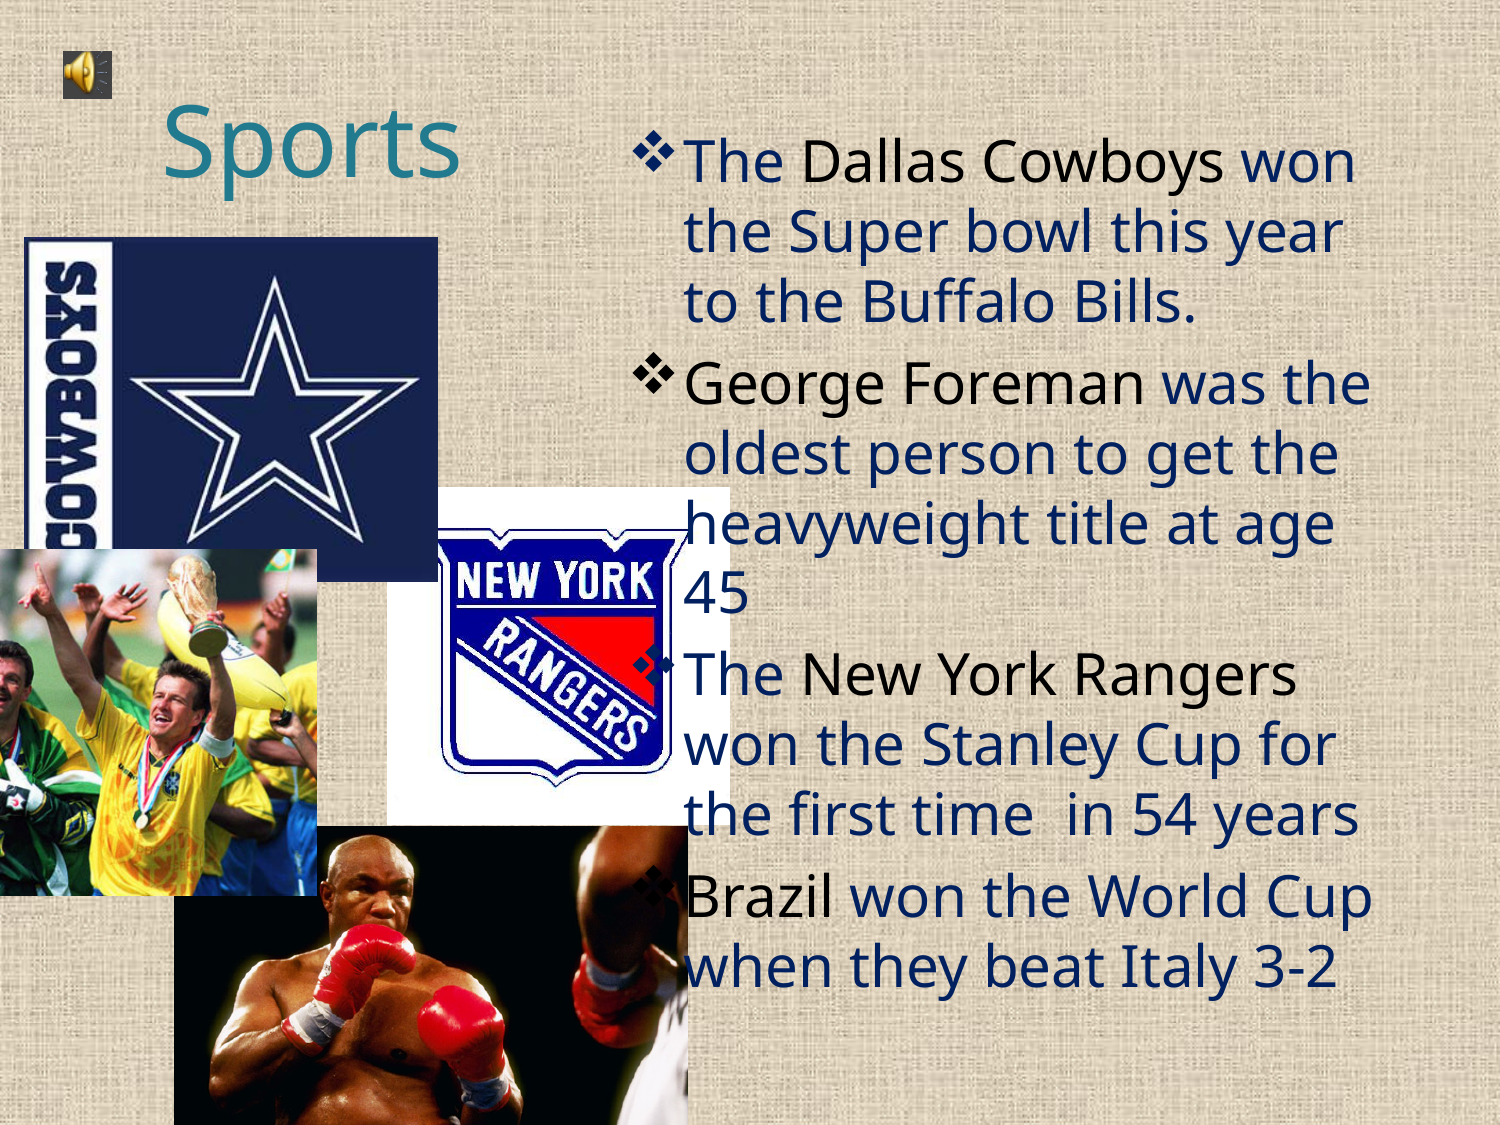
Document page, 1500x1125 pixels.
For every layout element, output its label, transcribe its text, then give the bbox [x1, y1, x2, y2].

title Sports [0, 0, 625, 275]
picture [0, 0, 1500, 1125]
picture [62, 49, 113, 101]
list The Dallas Cowboys won the Super bowl this year to the Buffalo Bills. George Foreman was the oldest person to get the heavyweight title at age 45 The New York Rangers won the Stanley Cup for the first time in 54 years Brazil won the World Cup when they beat Italy 3-2 [612, 24, 1425, 1005]
